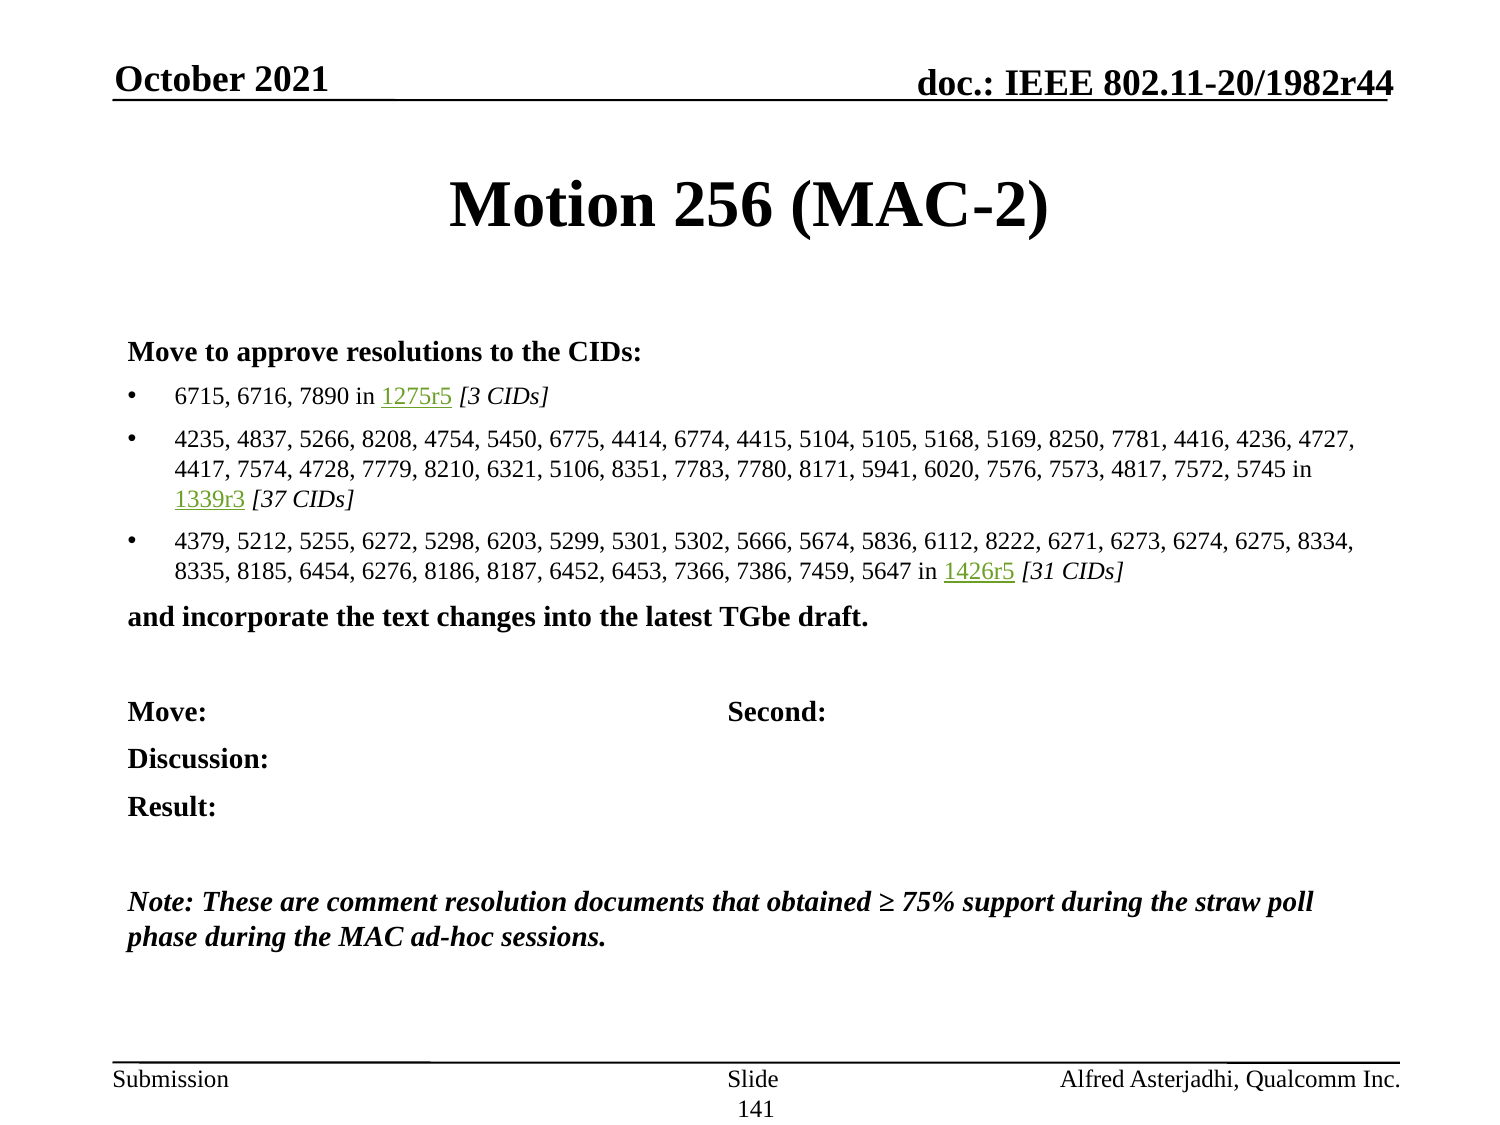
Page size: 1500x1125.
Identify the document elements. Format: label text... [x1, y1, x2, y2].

footer Alfred Asterjadhi, Qualcomm Inc. [878, 1061, 1402, 1093]
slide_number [114, 54, 423, 100]
list Move to approve resolutions to the CIDs: 6715, 6716, 7890 in 1275r5 [3 CIDs] 4235, 4837, 5266, 8208, 4754, 5450, 6775, 4414, 6774, 4415, 5104, 5105, 5168, 5169, 8250, 7781, 4416, 4236, 4727, 4417, 7574, 4728, 7779, 8210, 6321, 5106, 8351, 7783, 7780, 8171, 5941, 6020, 7576, 7573, 4817, 7572, 5745 in 1339r3 [37 CIDs] 4379, 5212, 5255, 6272, 5298, 6203, 5299, 5301, 5302, 5666, 5674, 5836, 6112, 8222, 6271, 6273, 6274, 6275, 8334, 8335, 8185, 6454, 6276, 8186, 8187, 6452, 6453, 7366, 7386, 7459, 5647 in 1426r5 [31 CIDs] and incorporate the text changes into the latest TGbe draft. Move: Second: Discussion: Result: Note: These are comment resolution documents that obtained ≥ 75% support during the straw poll phase during the MAC ad-hoc sessions. [112, 324, 1388, 1063]
slide_number Slide 141 [712, 1061, 800, 1123]
title Motion 256 (MAC-2) [112, 112, 1388, 288]
